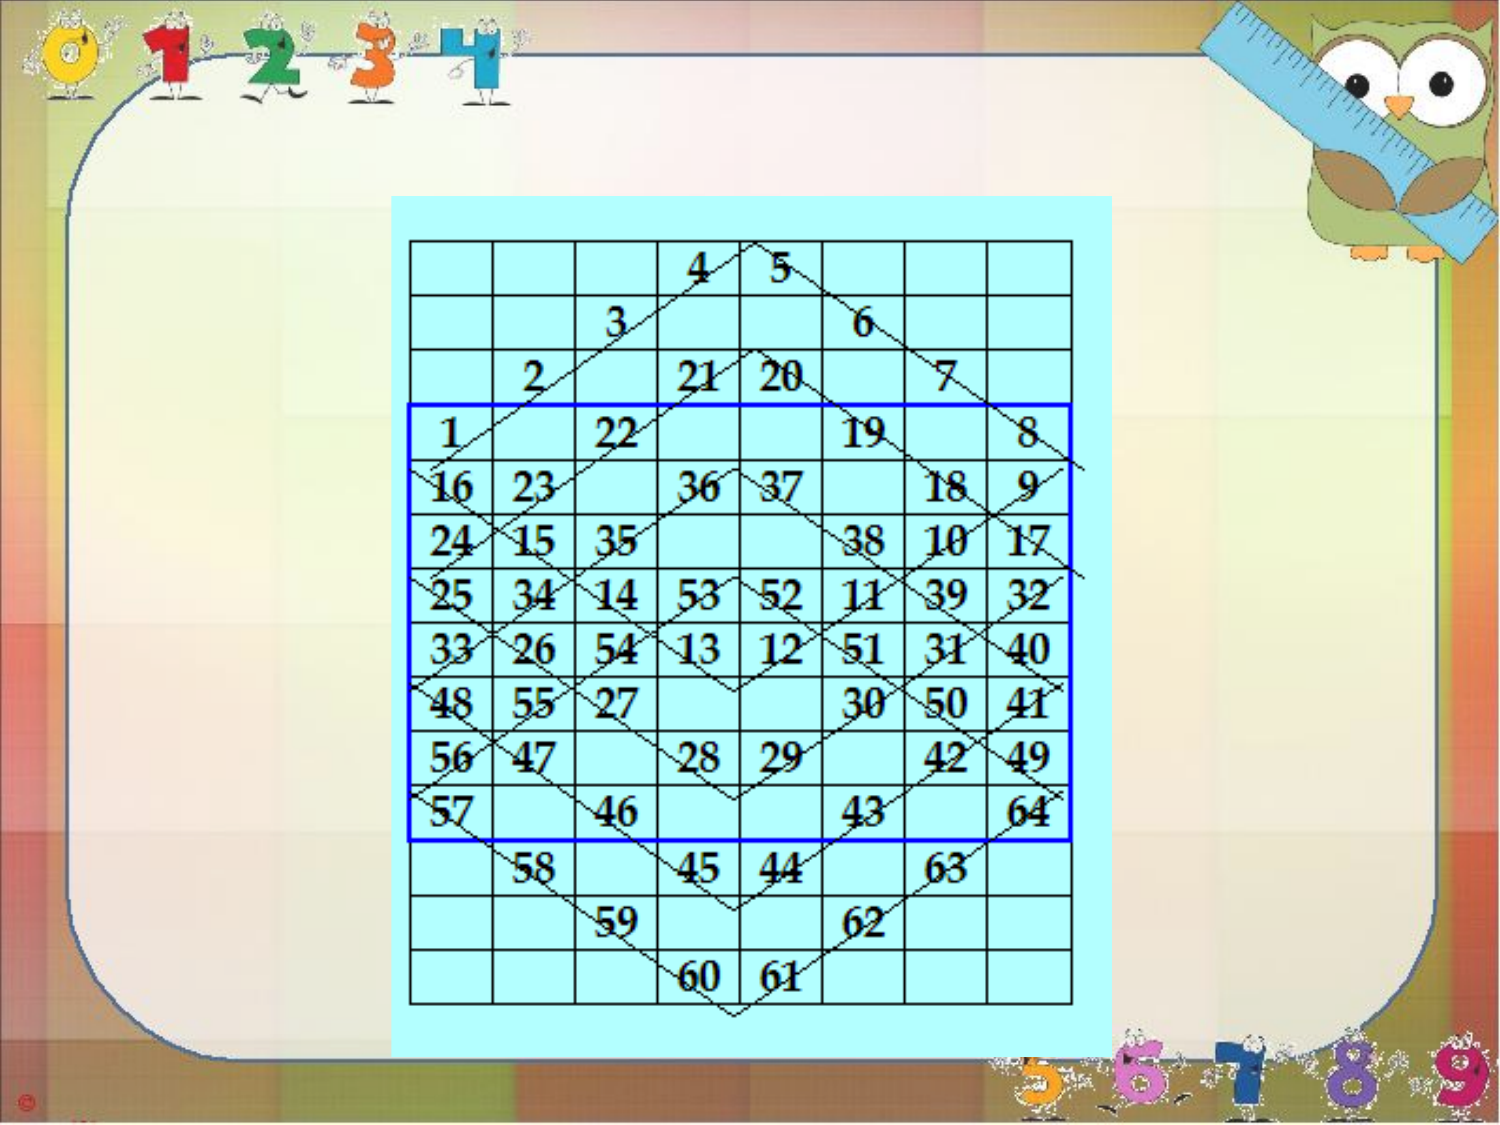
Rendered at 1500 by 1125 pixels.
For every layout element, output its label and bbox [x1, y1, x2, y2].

picture [391, 196, 1113, 1057]
